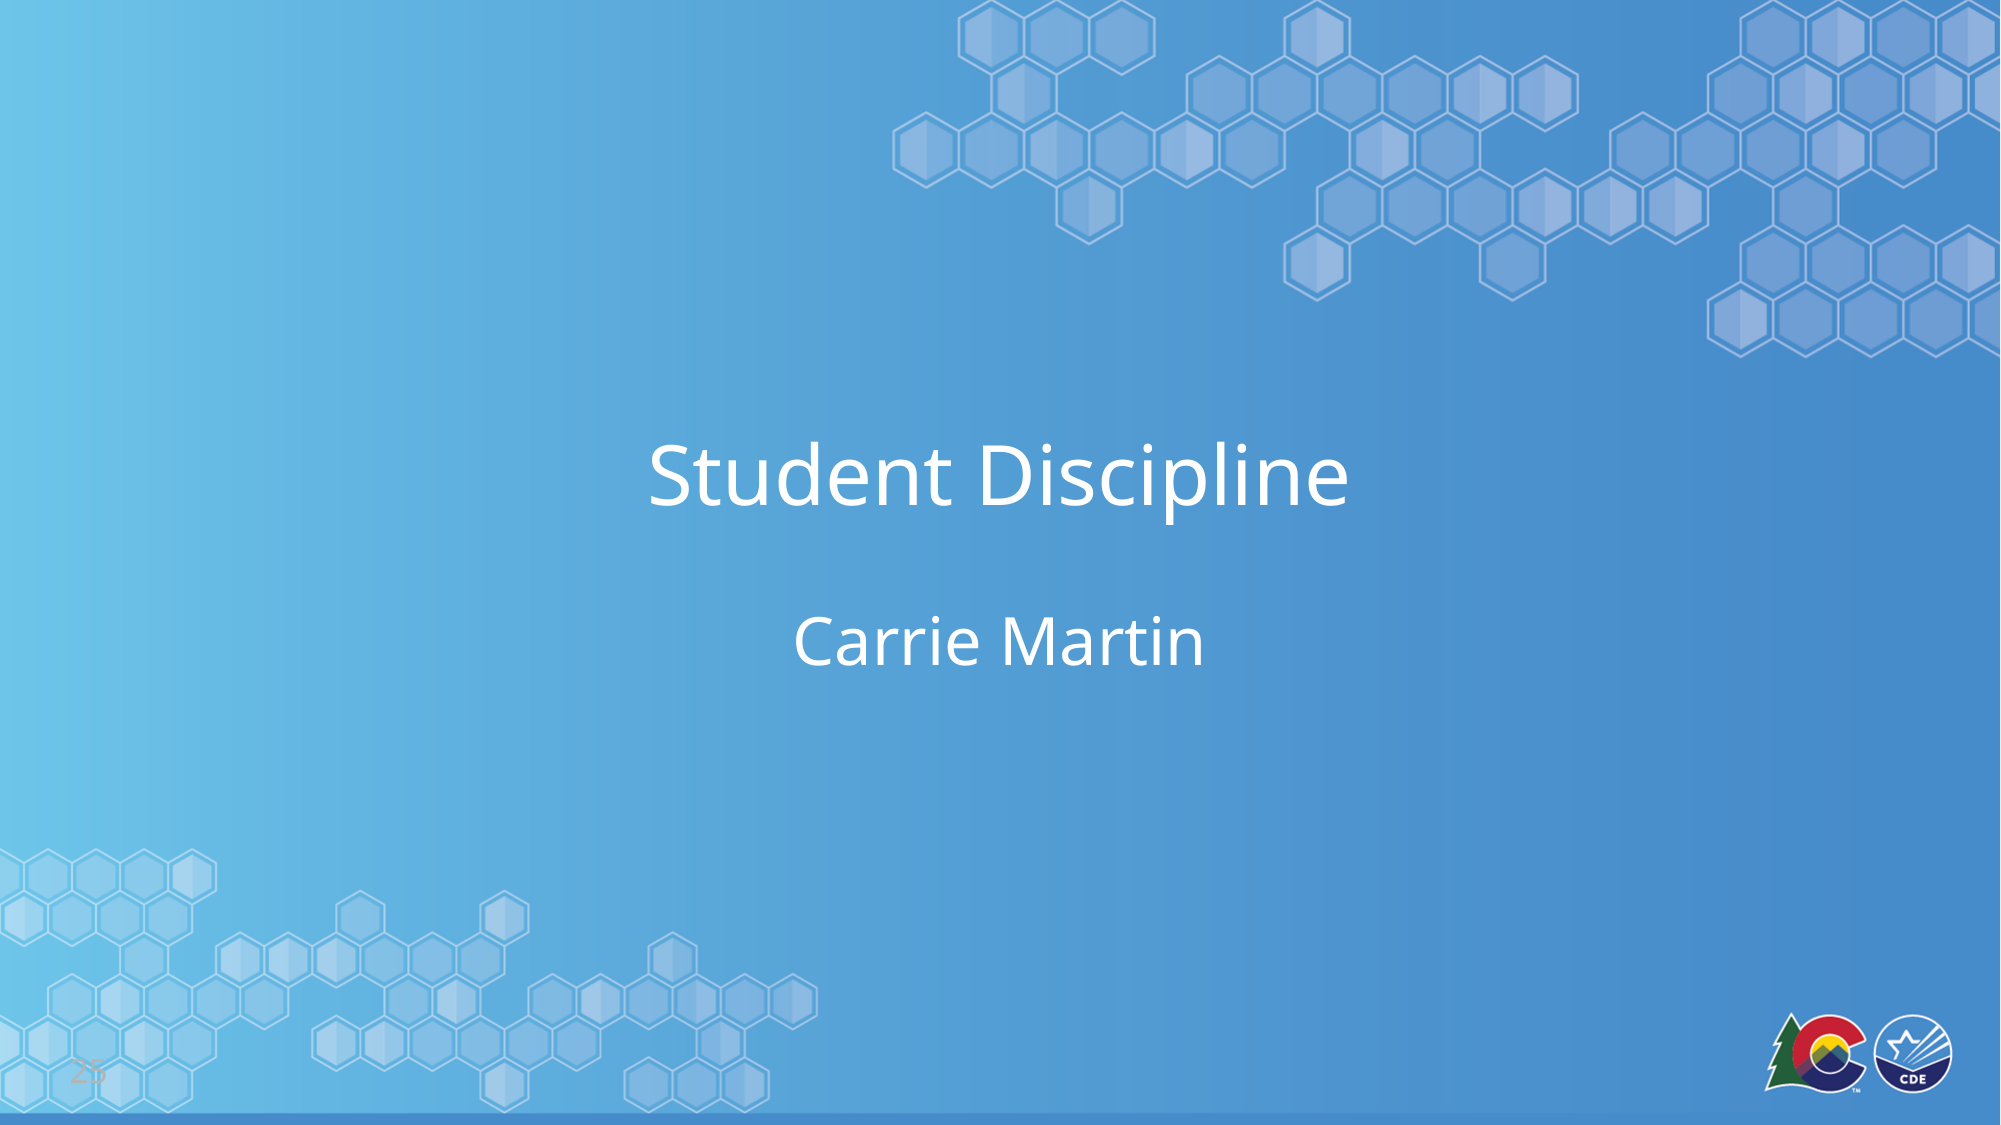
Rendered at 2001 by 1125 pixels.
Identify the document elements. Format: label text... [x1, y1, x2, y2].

picture [0, 0, 2001, 1125]
list Carrie Martin [0, 600, 2000, 775]
title Student Discipline [0, 425, 2000, 600]
slide_number 25 [54, 1042, 191, 1103]
